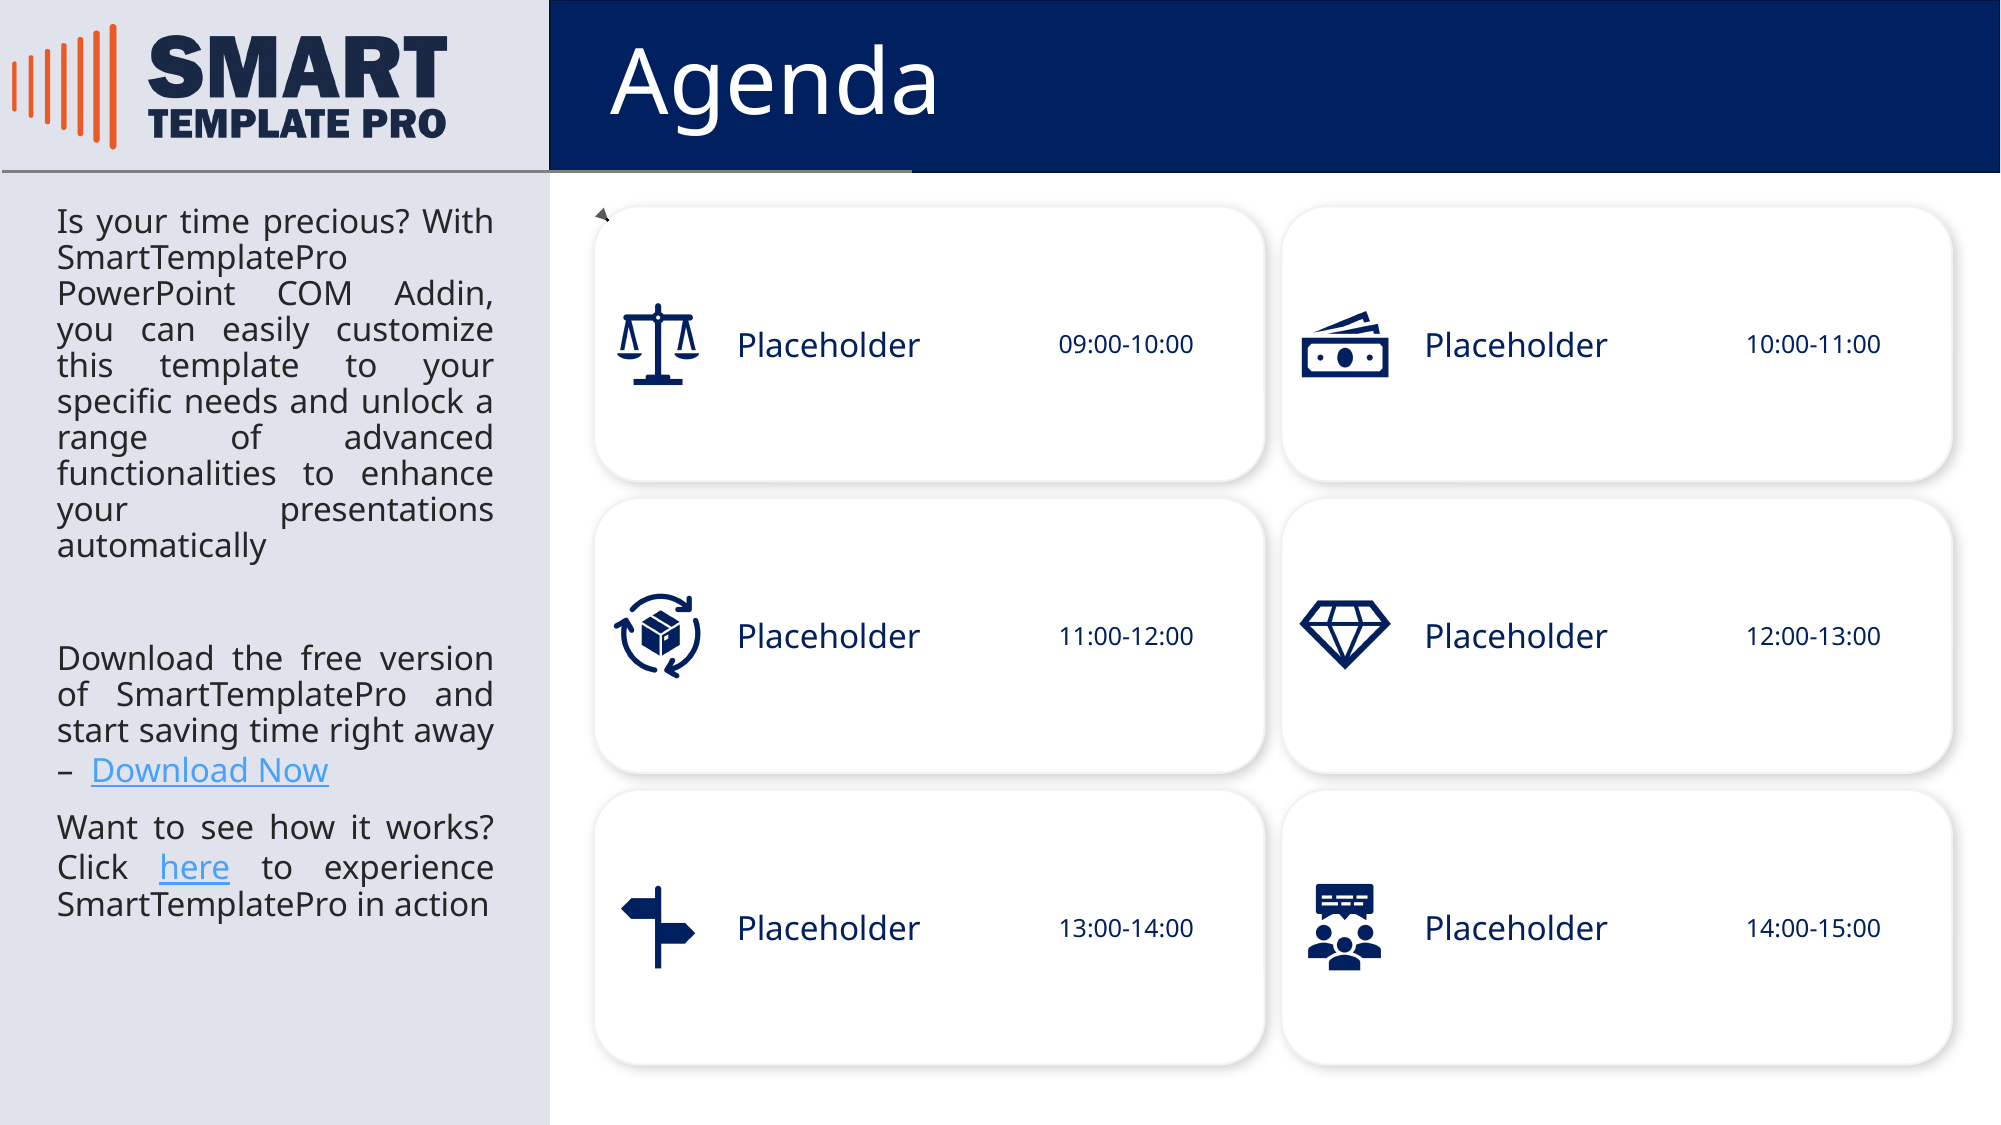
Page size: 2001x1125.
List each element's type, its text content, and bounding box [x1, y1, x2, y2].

picture [0, 13, 459, 158]
text_box Is your time precious? With SmartTemplatePro PowerPoint COM Addin, you can easily customize this template to your specific needs and unlock a range of advanced functionalities to enhance your presentations automatically Download the free version of SmartTemplatePro and start saving time right away – Download Now Want to see how it works? Click here to experience SmartTemplatePro in action [41, 197, 510, 1065]
text_box Agenda [595, 4, 1999, 165]
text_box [574, 187, 1971, 1084]
